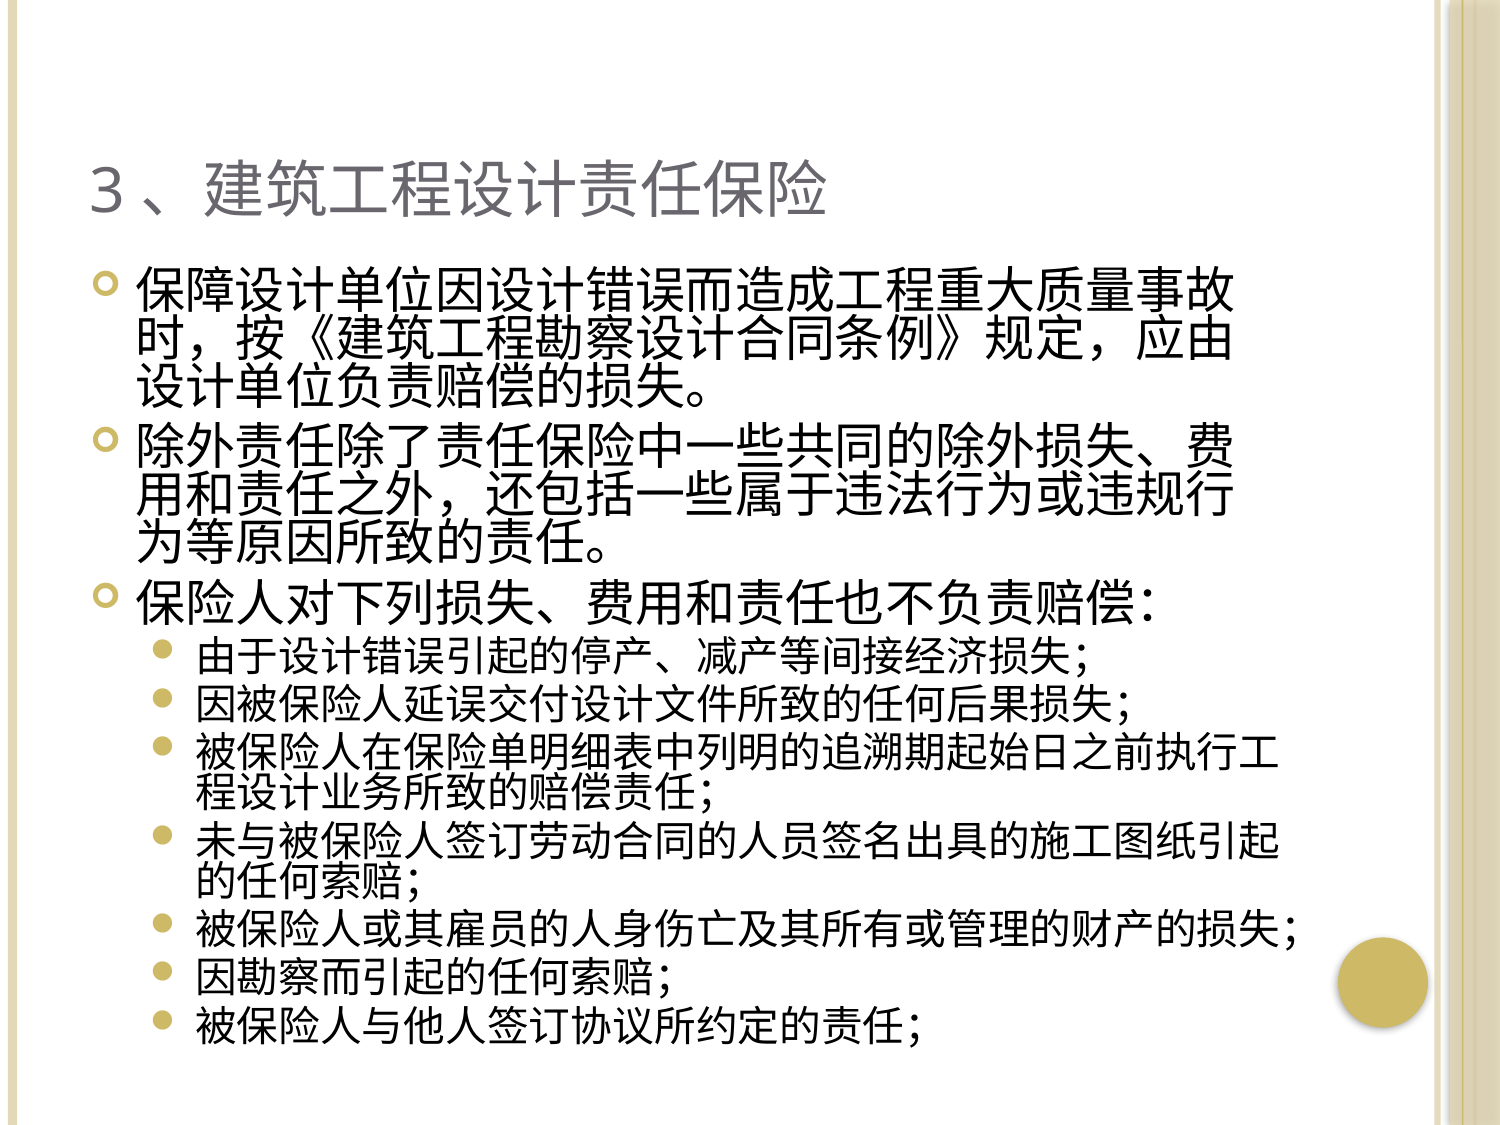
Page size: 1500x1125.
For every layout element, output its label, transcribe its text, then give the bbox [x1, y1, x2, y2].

list 保障设计单位因设计错误而造成工程重大质量事故时，按《建筑工程勘察设计合同条例》规定，应由设计单位负责赔偿的损失。 除外责任除了责任保险中一些共同的除外损失、费用和责任之外，还包括一些属于违法行为或违规行为等原因所致的责任。 保险人对下列损失、费用和责任也不负责赔偿： 由于设计错误引起的停产、减产等间接经济损失； 因被保险人延误交付设计文件所致的任何后果损失； 被保险人在保险单明细表中列明的追溯期起始日之前执行工程设计业务所致的赔偿责任； 未与被保险人签订劳动合同的人员签名出具的施工图纸引起的任何索赔； 被保险人或其雇员的人身伤亡及其所有或管理的财产的损失； 因勘察而引起的任何索赔； 被保险人与他人签订协议所约定的责任； [74, 262, 1301, 1063]
title 3、建筑工程设计责任保险 [75, 45, 1300, 233]
